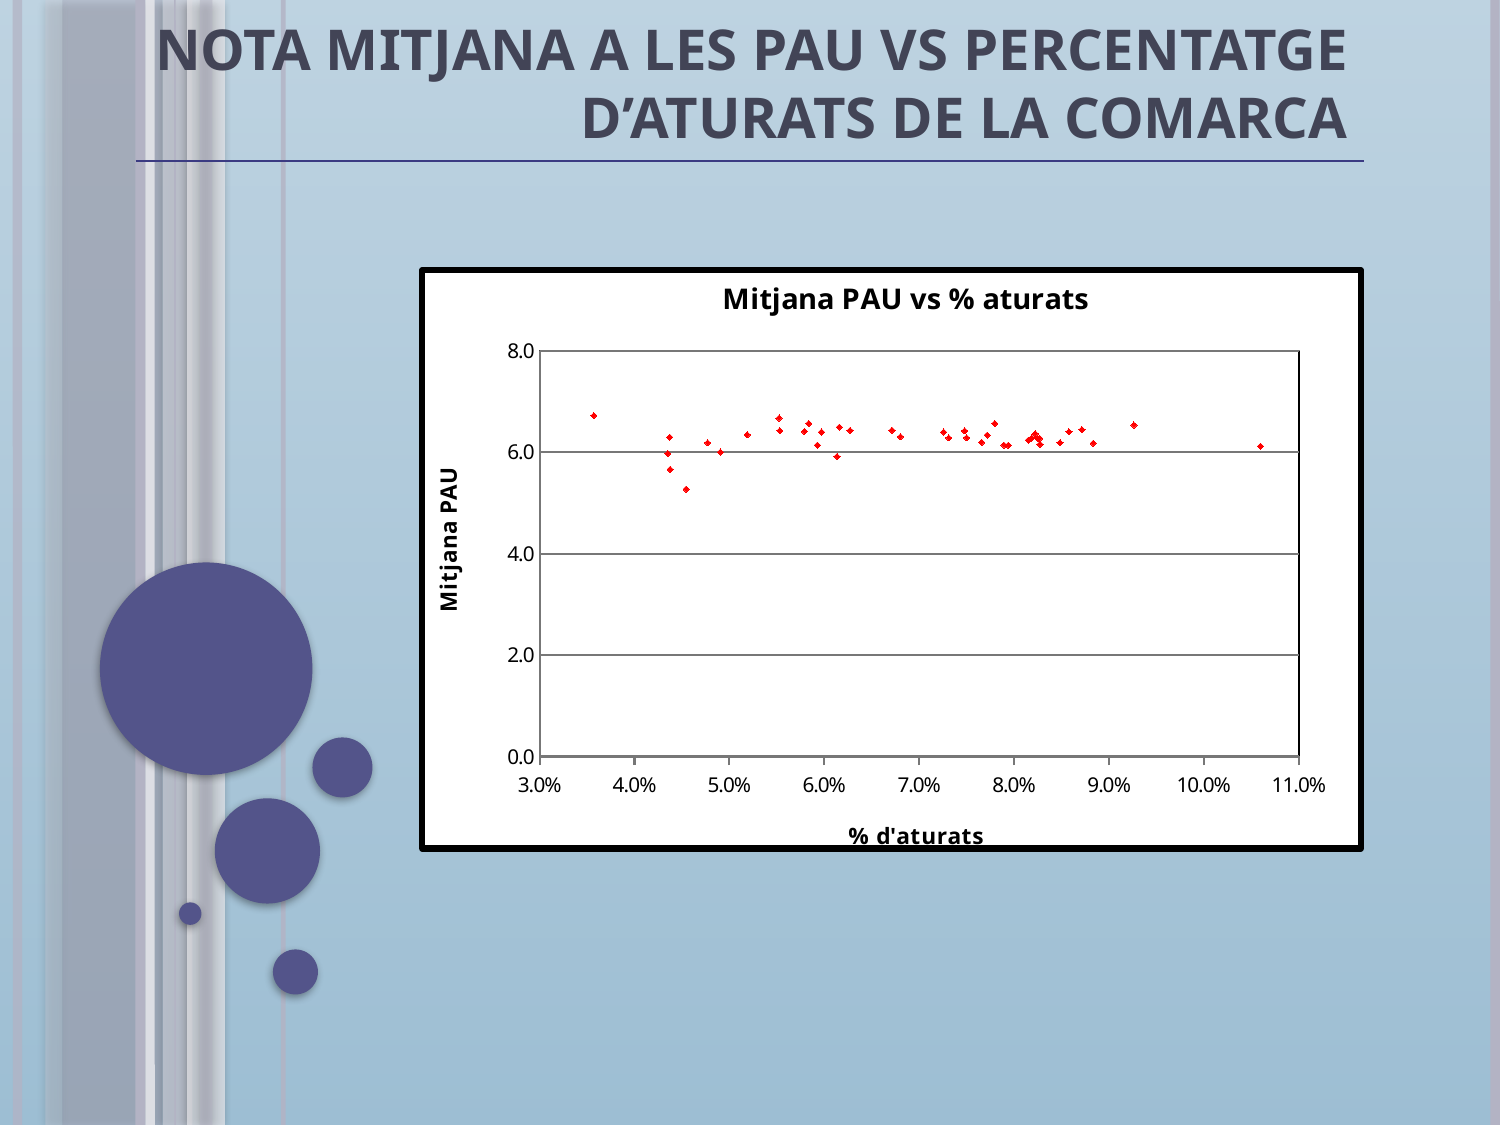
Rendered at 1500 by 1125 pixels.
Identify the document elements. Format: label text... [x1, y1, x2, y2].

chart [418, 266, 1365, 859]
title Nota mitjana a les PAU vs percentatge d’aturats de la comarca [137, 7, 1363, 158]
list Coeficient de Pearson: 0,1694 [139, 262, 1365, 1062]
